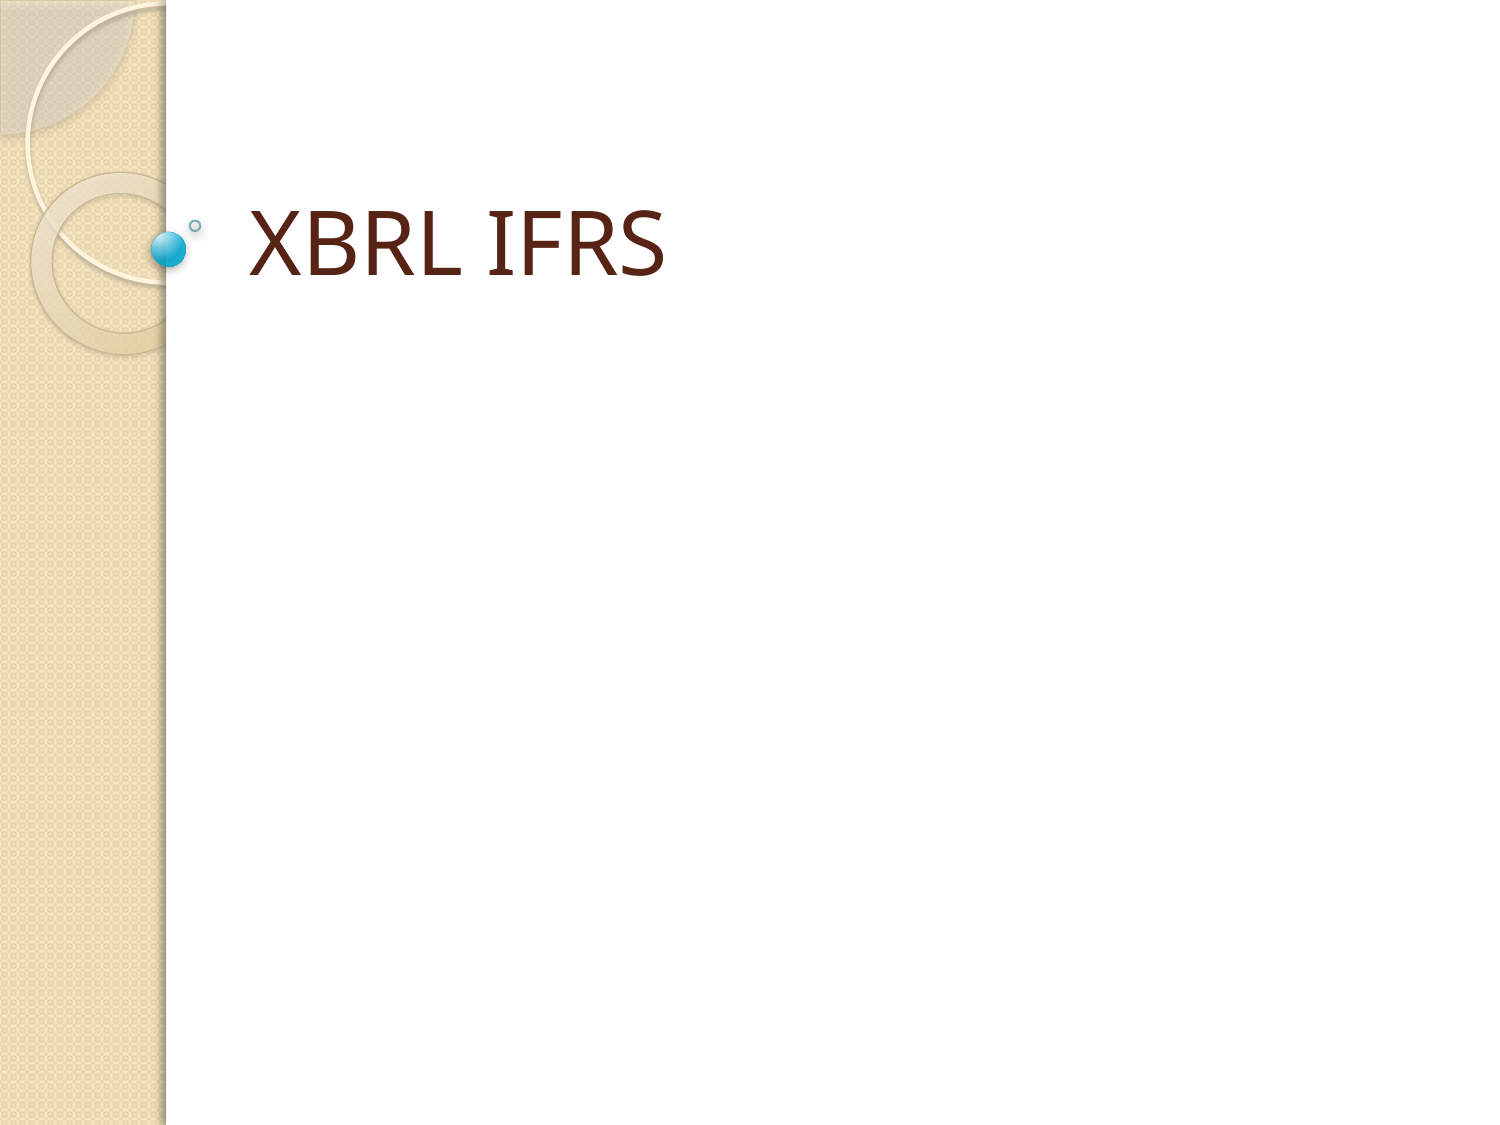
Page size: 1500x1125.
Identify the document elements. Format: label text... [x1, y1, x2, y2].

title XBRL IFRS [234, 59, 1450, 301]
